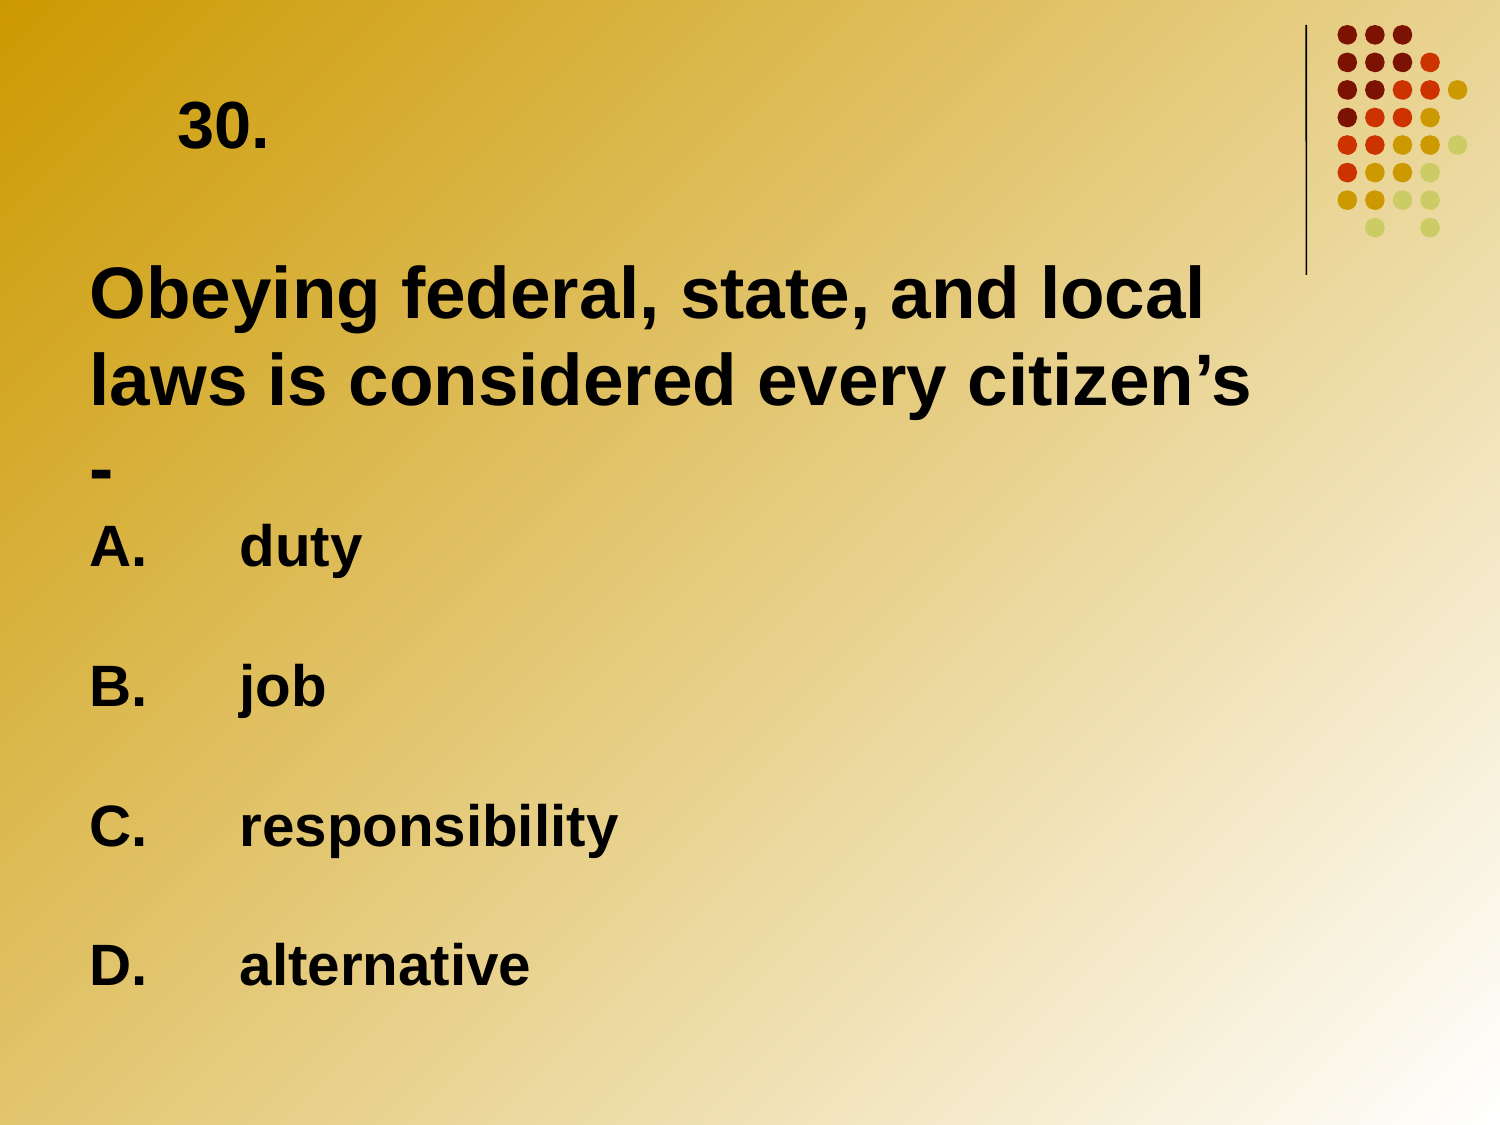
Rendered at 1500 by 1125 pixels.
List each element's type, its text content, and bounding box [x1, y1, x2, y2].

text_box 30. [162, 74, 338, 170]
text_box Obeying federal, state, and local laws is considered every citizen’s - A. duty B. job C. responsibility D. alternative [75, 862, 1313, 1075]
